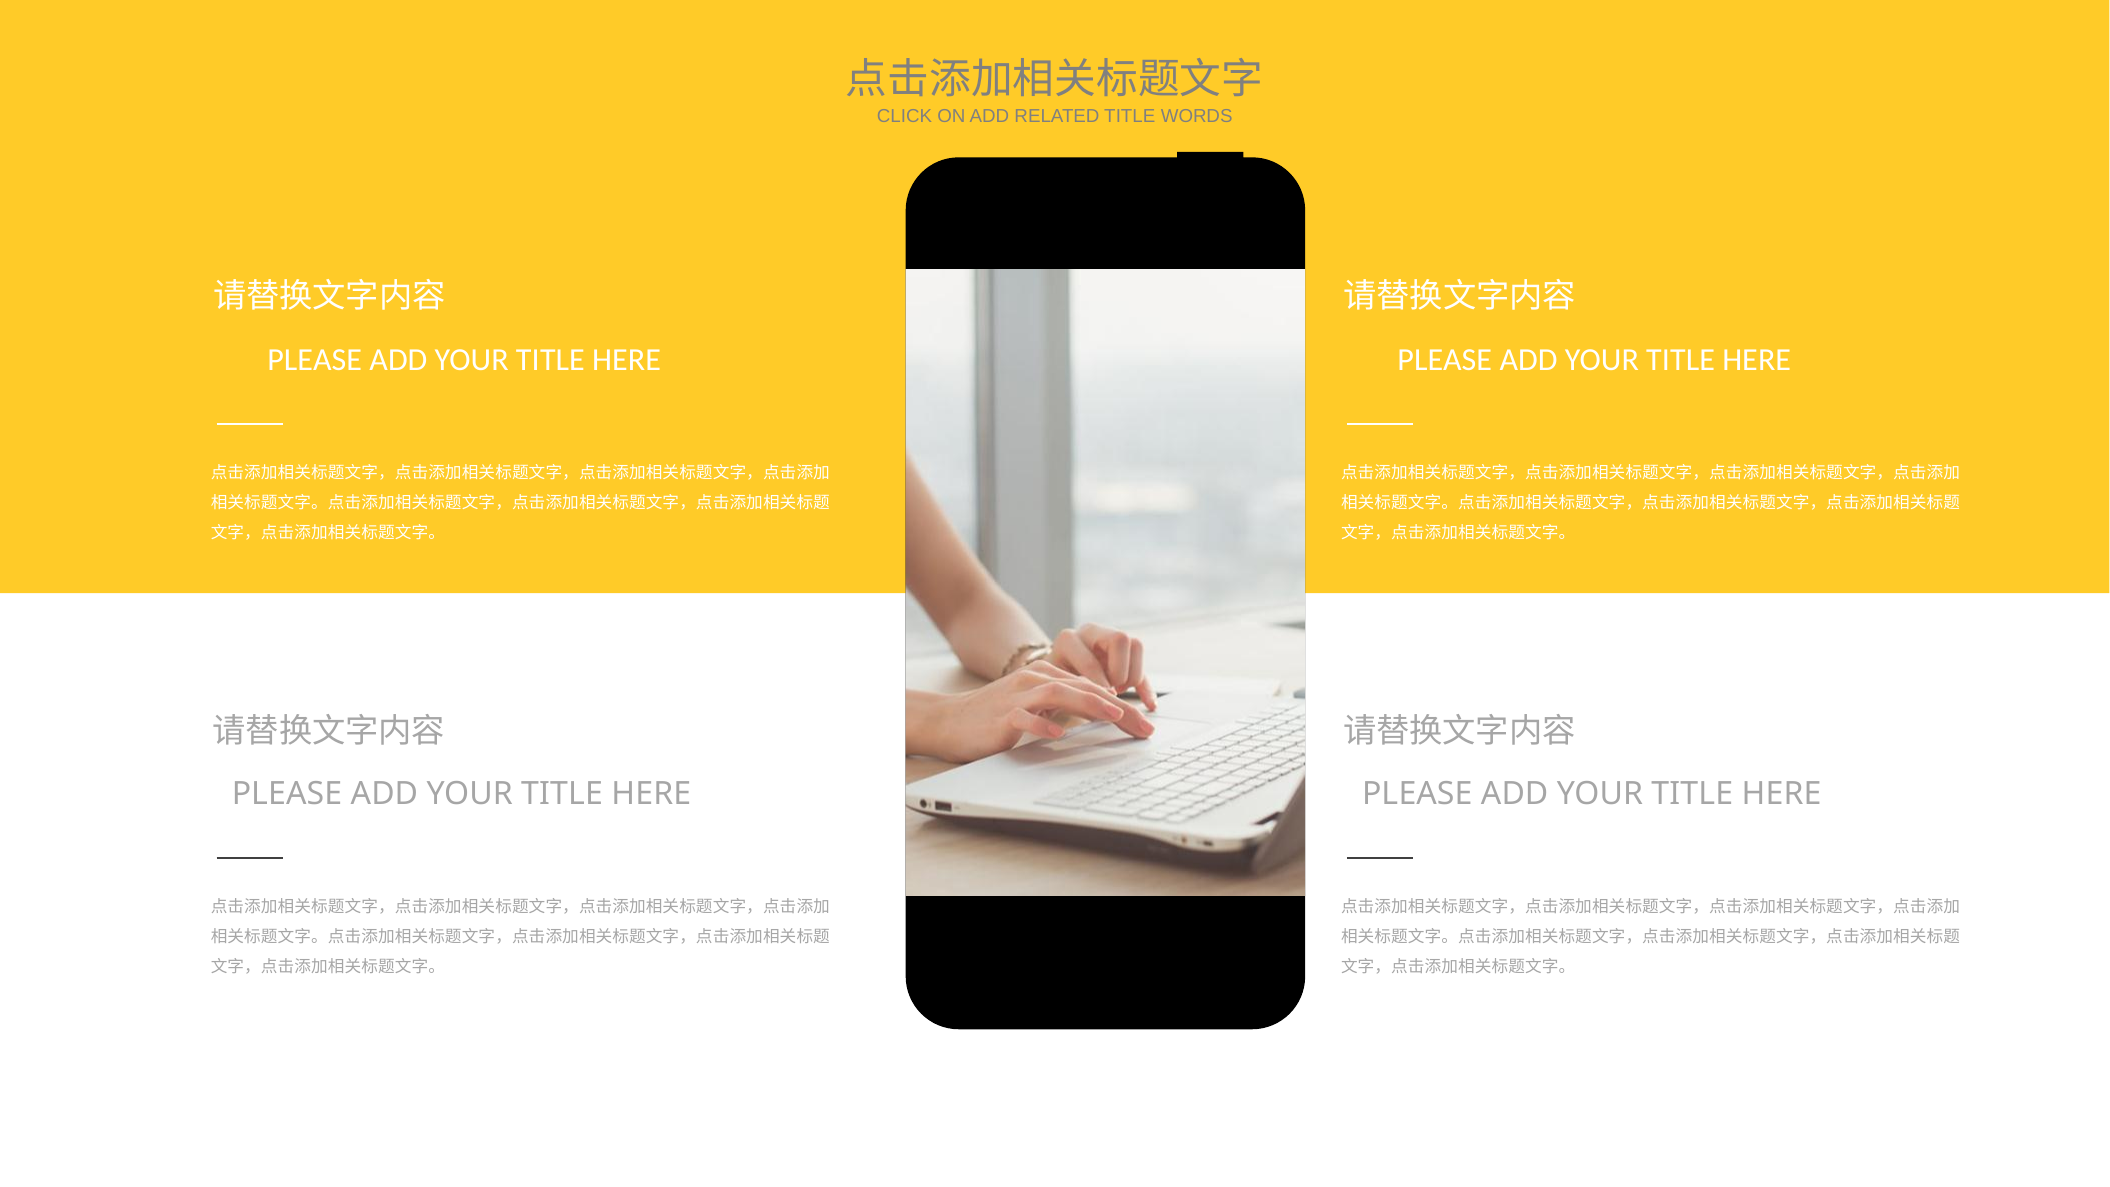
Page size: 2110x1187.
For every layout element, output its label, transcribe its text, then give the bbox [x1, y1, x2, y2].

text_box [1326, 701, 1976, 982]
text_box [1326, 266, 1976, 551]
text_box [196, 701, 846, 982]
text_box CLICK ON ADD RELATED TITLE WORDS [852, 95, 1257, 130]
text_box [0, 0, 2110, 594]
text_box 点击添加相关标题文字 [803, 44, 1307, 107]
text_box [196, 266, 846, 551]
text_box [905, 151, 1306, 1030]
